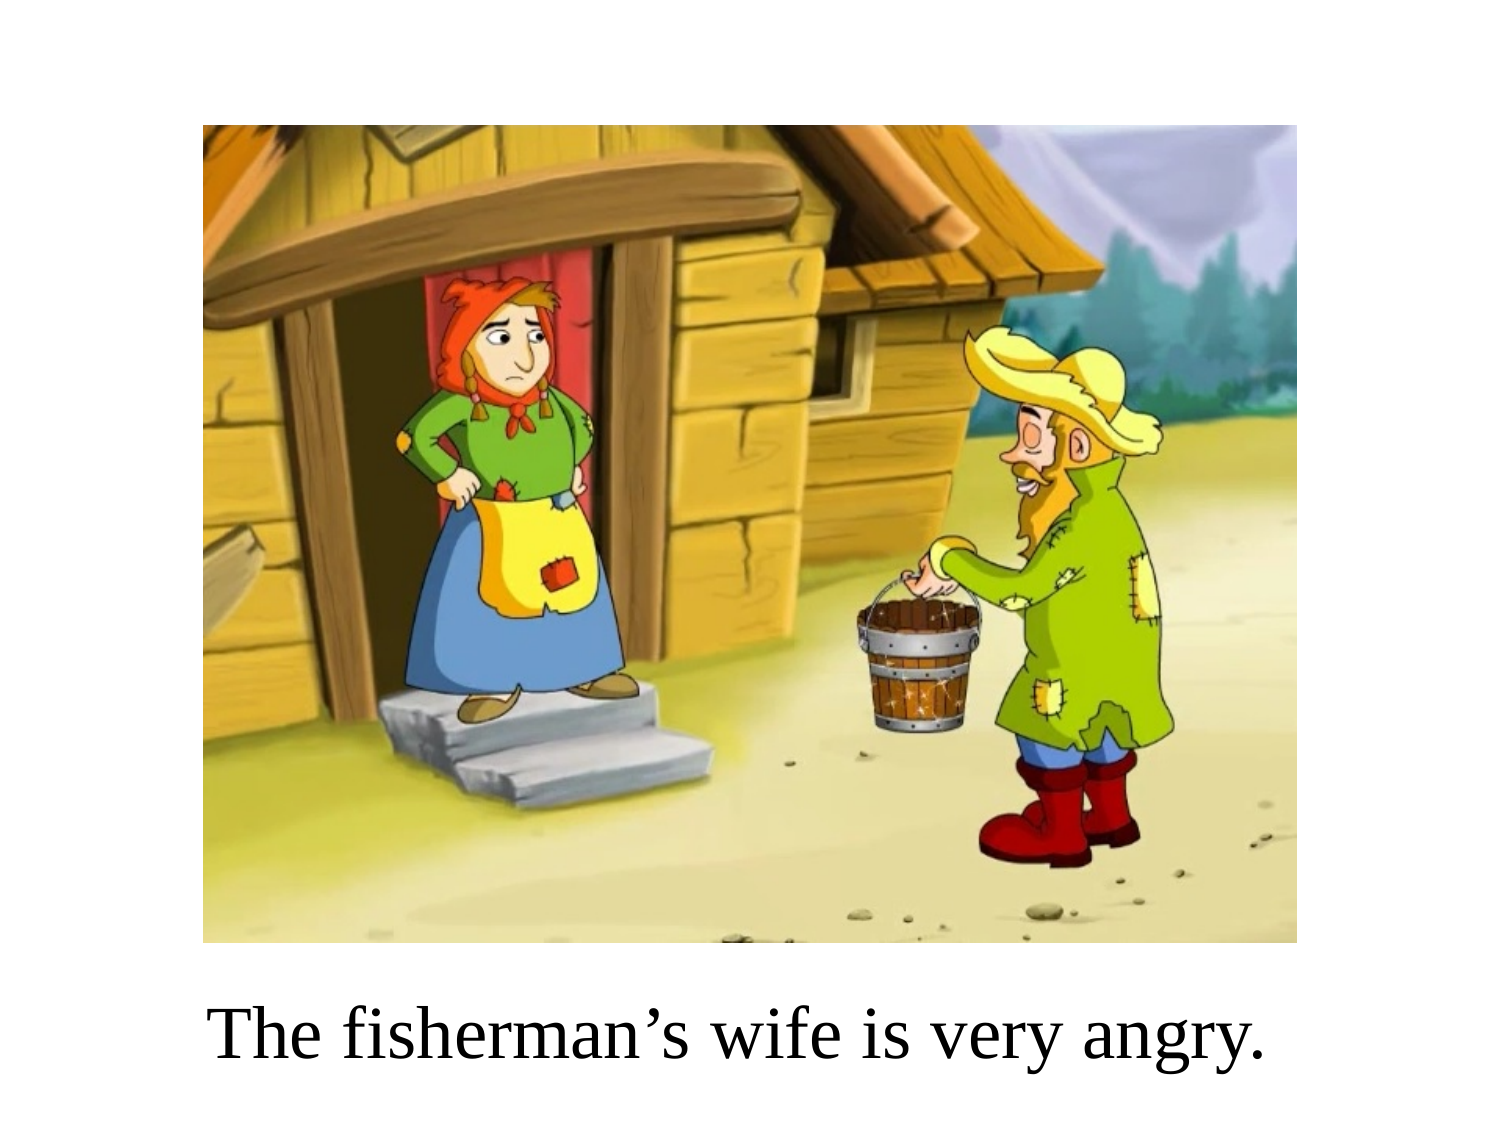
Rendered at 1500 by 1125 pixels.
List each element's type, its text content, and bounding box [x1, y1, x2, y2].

text_box The fisherman’s wife is very angry. [191, 975, 1302, 1081]
picture [203, 125, 1297, 943]
